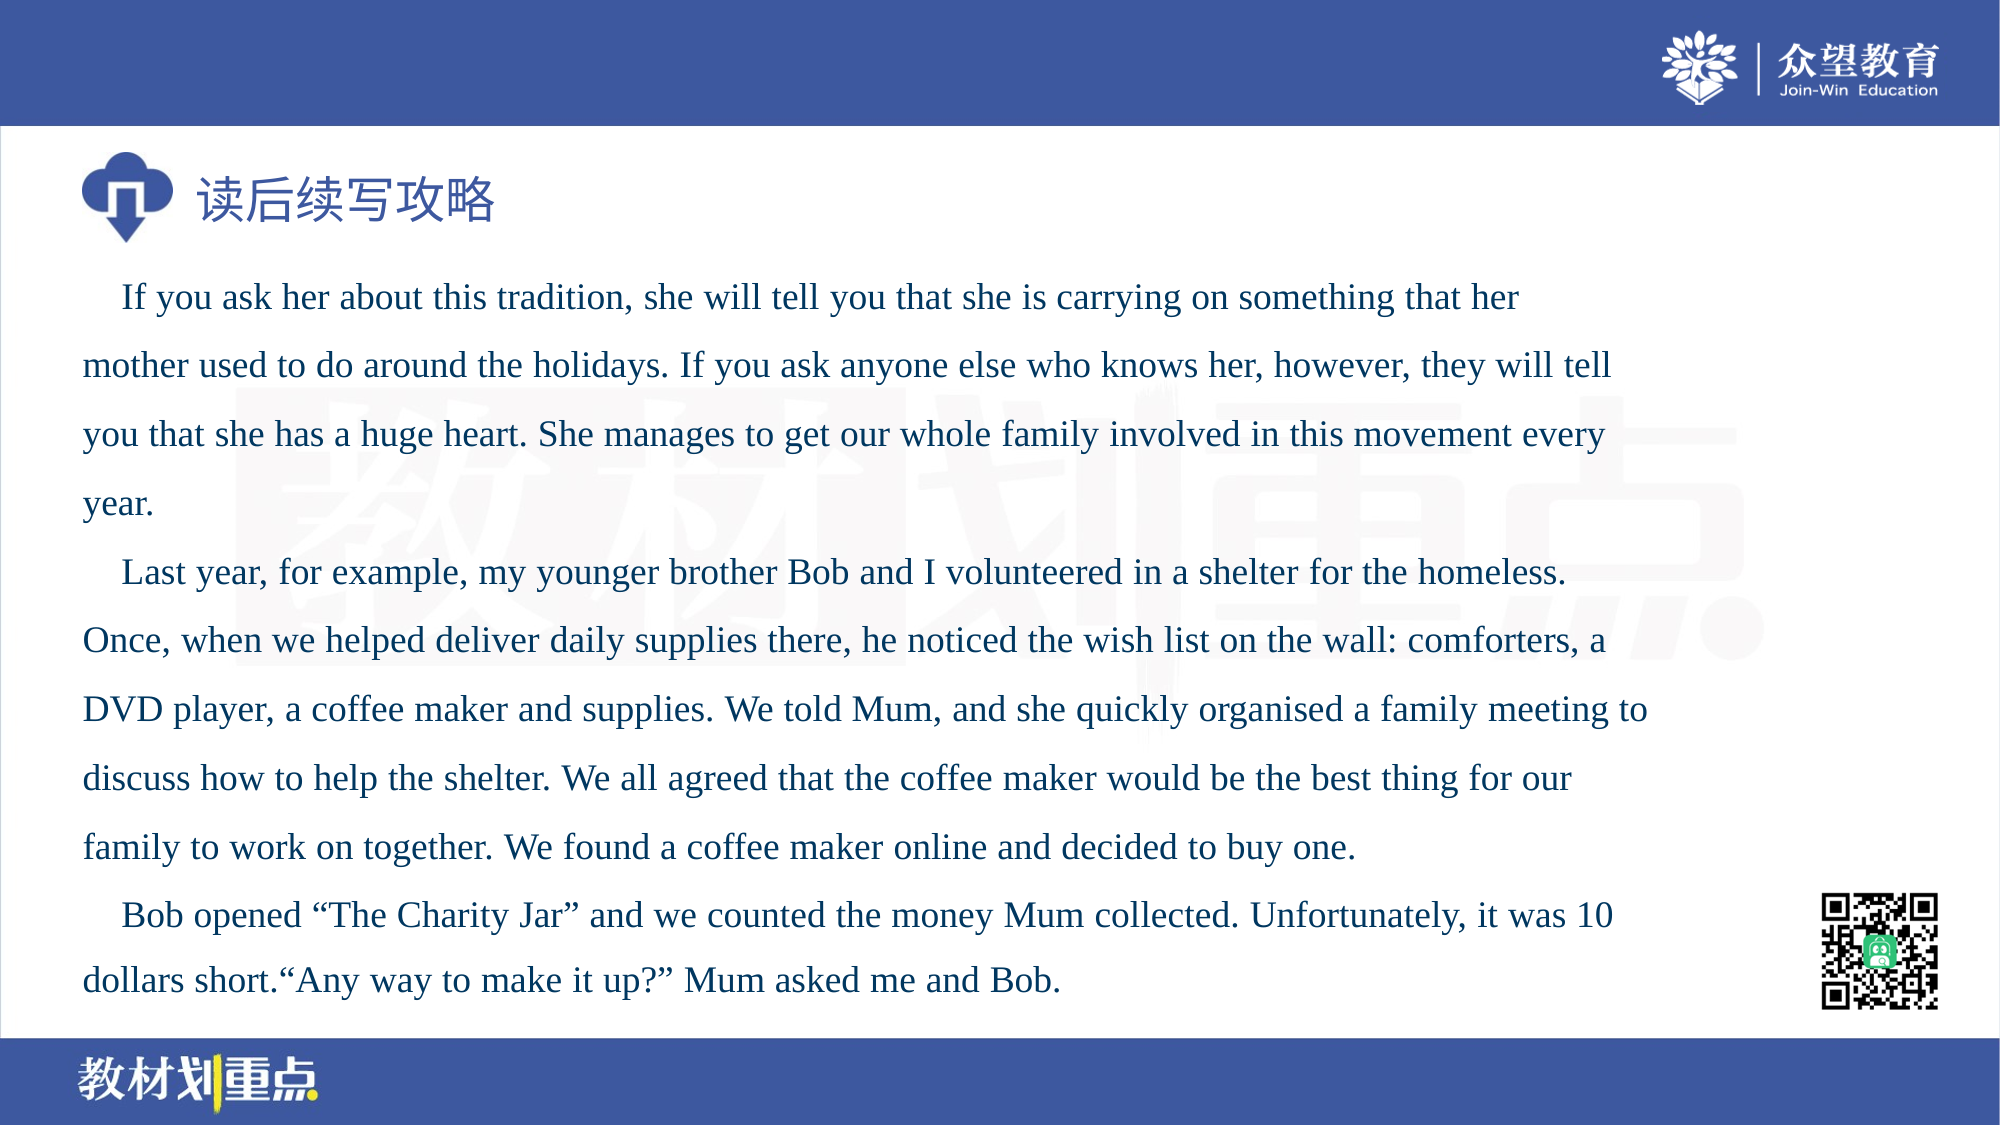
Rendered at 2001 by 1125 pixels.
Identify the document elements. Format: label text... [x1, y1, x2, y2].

text_box If you ask her about this tradition, she will tell you that she is carrying on something that her mother used to do around the holidays. If you ask anyone else who knows her, however, they will tell you that she has a huge heart. She manages to get our whole family involved in this movement every year. Last year, for example, my younger brother Bob and I volunteered in a shelter for the homeless. Once, when we helped deliver daily supplies there, he noticed the wish list on the wall: comforters, a DVD player, a coffee maker and supplies. We told Mum, and she quickly organised a family meeting to discuss how to help the shelter. We all agreed that the coffee maker would be the best thing for our family to work on together. We found a coffee maker online and decided to buy one. Bob opened “The Charity Jar” and we counted the money Mum collected. Unfortunately, it was 10 dollars short.“Any way to make it up?” Mum asked me and Bob. [82, 248, 1817, 994]
picture [0, 0, 2000, 1125]
